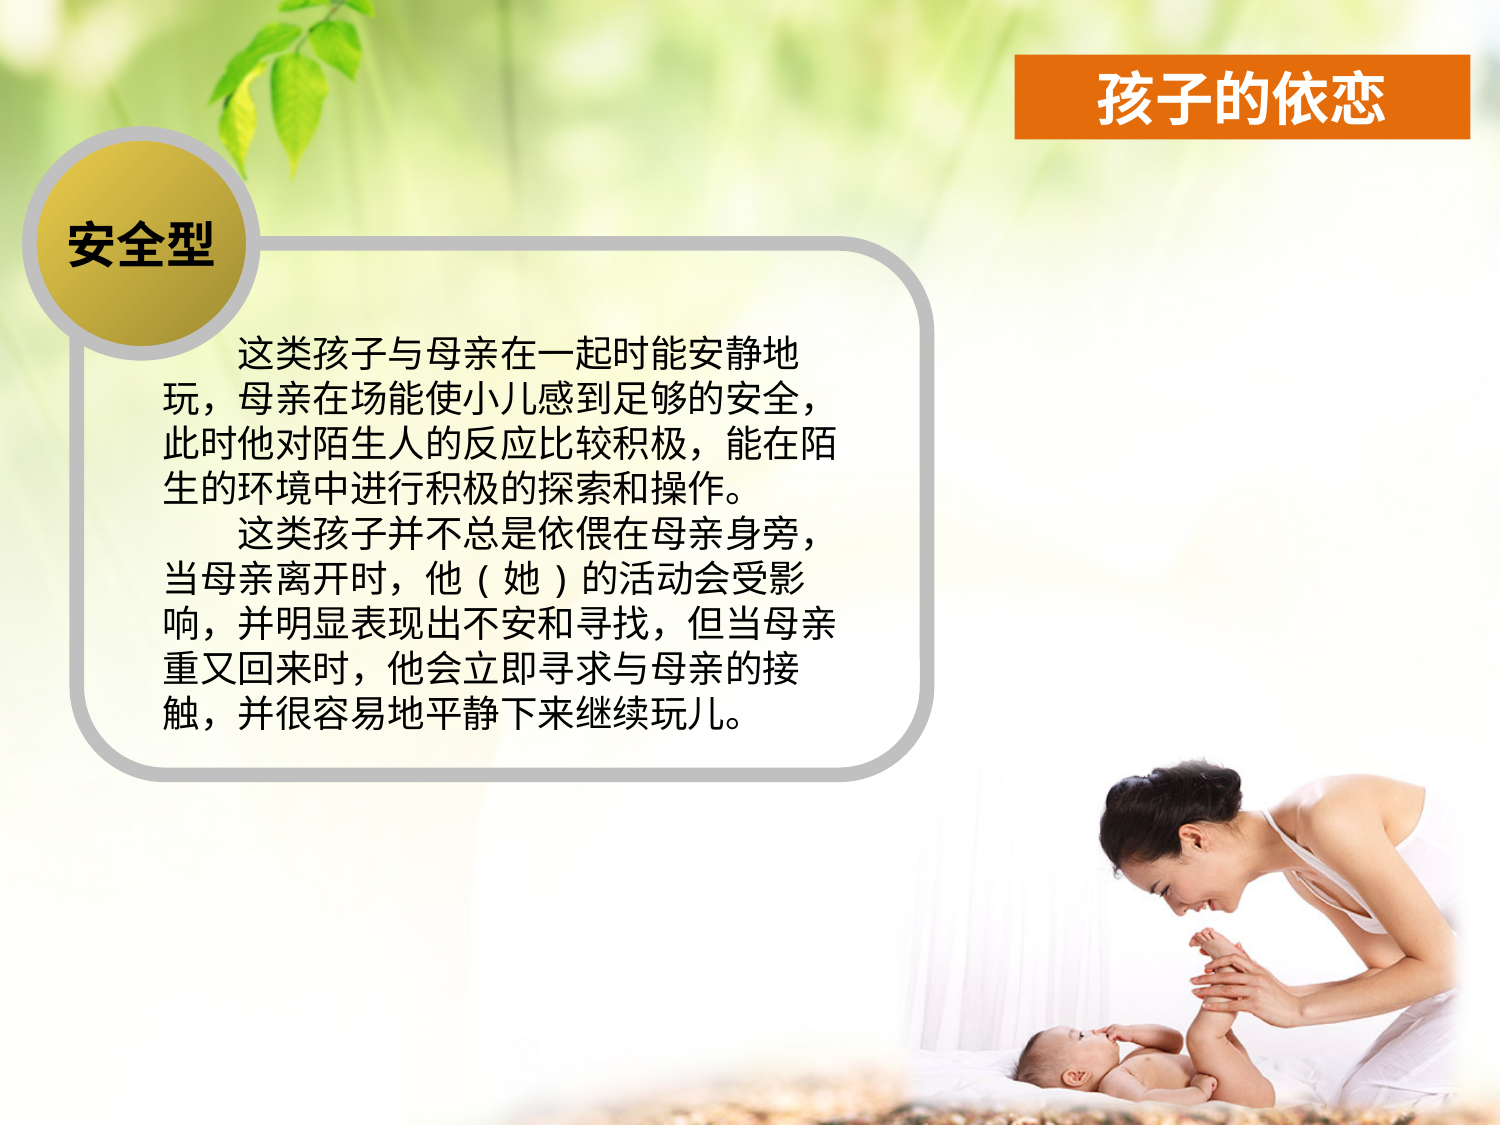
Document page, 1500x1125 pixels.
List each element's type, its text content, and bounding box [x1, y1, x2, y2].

text_box [76, 243, 928, 775]
text_box 安全型 [29, 133, 254, 354]
text_box 孩子的依恋 [1014, 54, 1471, 140]
picture [0, 0, 1500, 1125]
text_box 这类孩子与母亲在一起时能安静地玩，母亲在场能使小儿感到足够的安全，此时他对陌生人的反应比较积极，能在陌生的环境中进行积极的探索和操作。 这类孩子并不总是依偎在母亲身旁，当母亲离开时，他(她)的活动会受影响，并明显表现出不安和寻找，但当母亲重又回来时，他会立即寻求与母亲的接触，并很容易地平静下来继续玩儿。 [148, 322, 856, 743]
